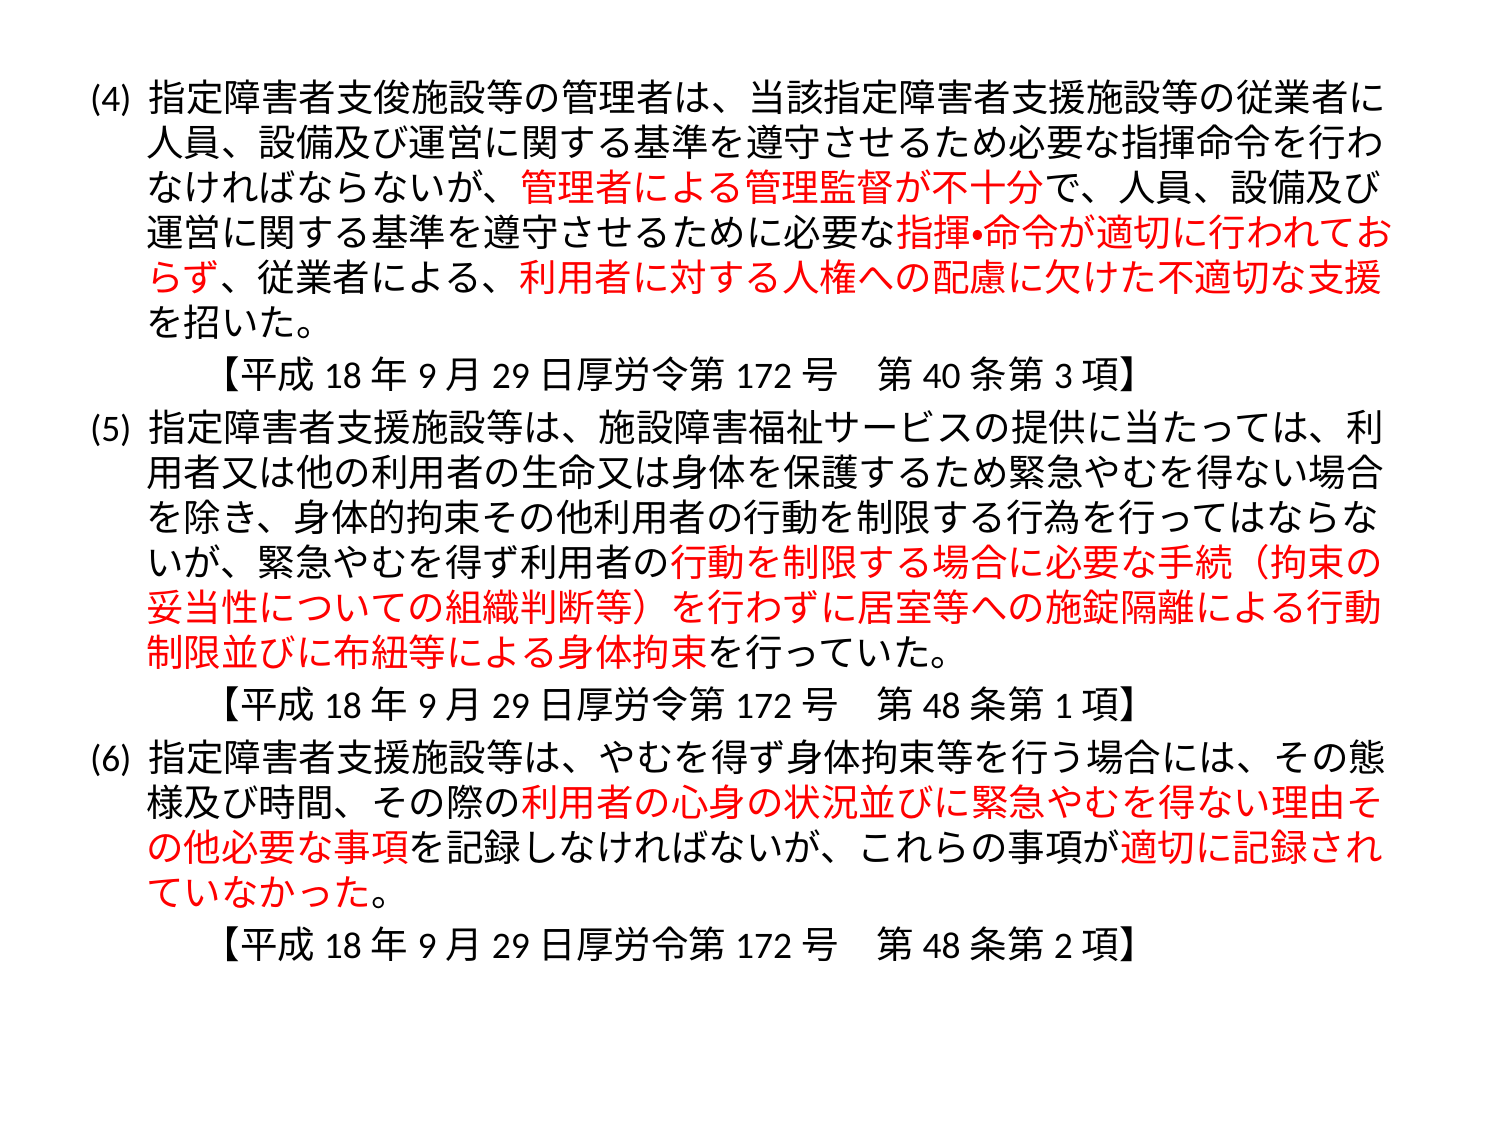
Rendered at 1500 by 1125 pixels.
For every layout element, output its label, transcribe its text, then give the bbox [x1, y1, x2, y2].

list (4) 指定障害者支俊施設等の管理者は、当該指定障害者支援施設等の従業者に人員、設備及び運営に関する基準を遵守させるため必要な指揮命令を行わなければならないが、管理者による管理監督が不十分で、人員、設備及び運営に関する基準を遵守させるために必要な指揮・命令が適切に行われておらず、従業者による、利用者に対する人権への配慮に欠けた不適切な支援を招いた。 【平成18年9月29日厚労令第172号 第40条第3項】 (5) 指定障害者支援施設等は、施設障害福祉サービスの提供に当たっては、利用者又は他の利用者の生命又は身体を保護するため緊急やむを得ない場合を除き、身体的拘束その他利用者の行動を制限する行為を行ってはならないが、緊急やむを得ず利用者の行動を制限する場合に必要な手続（拘束の妥当性についての組織判断等）を行わずに居室等への施錠隔離による行動制限並びに布紐等による身体拘束を行っていた。 【平成18年9月29日厚労令第172号 第48条第1項】 (6) 指定障害者支援施設等は、やむを得ず身体拘束等を行う場合には、その態様及び時間、その際の利用者の心身の状況並びに緊急やむを得ない理由その他必要な事項を記録しなければないが、これらの事項が適切に記録されていなかった。 【平成18年9月29日厚労令第172号 第48条第2項】 [75, 66, 1425, 1005]
